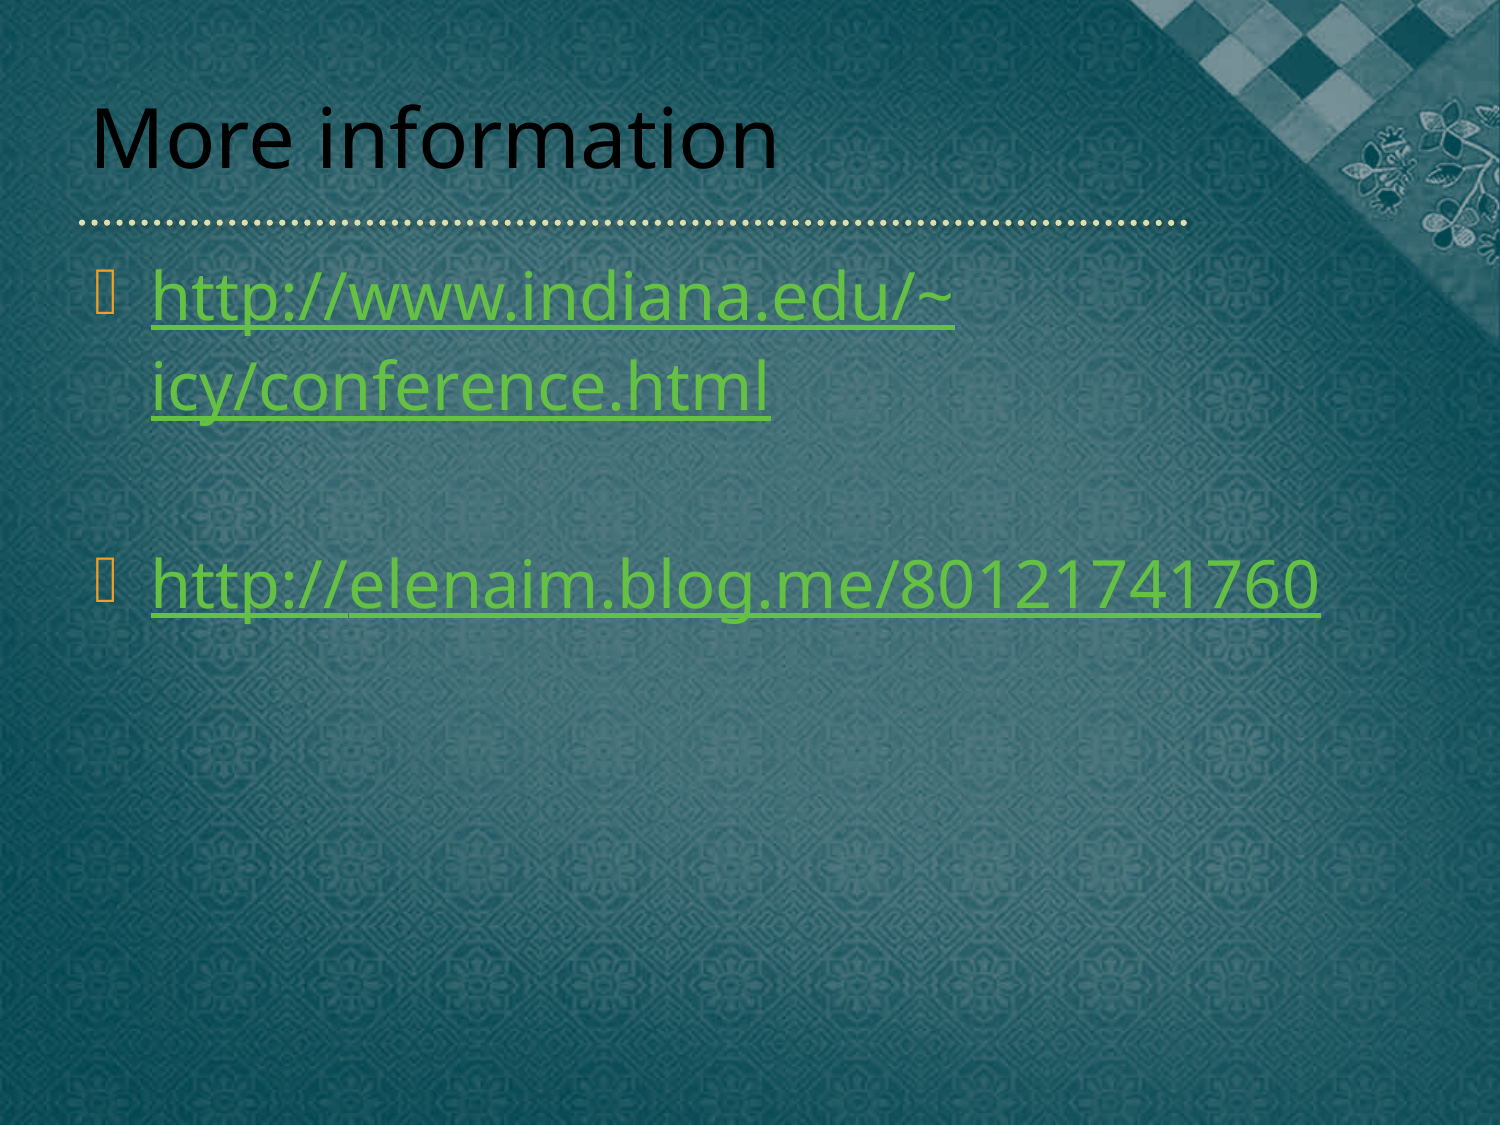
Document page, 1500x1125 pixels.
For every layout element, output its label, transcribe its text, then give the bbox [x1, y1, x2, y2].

title More information [75, 58, 1196, 211]
list http://www.indiana.edu/~icy/conference.html http://elenaim.blog.me/80121741760 [79, 246, 1430, 1005]
